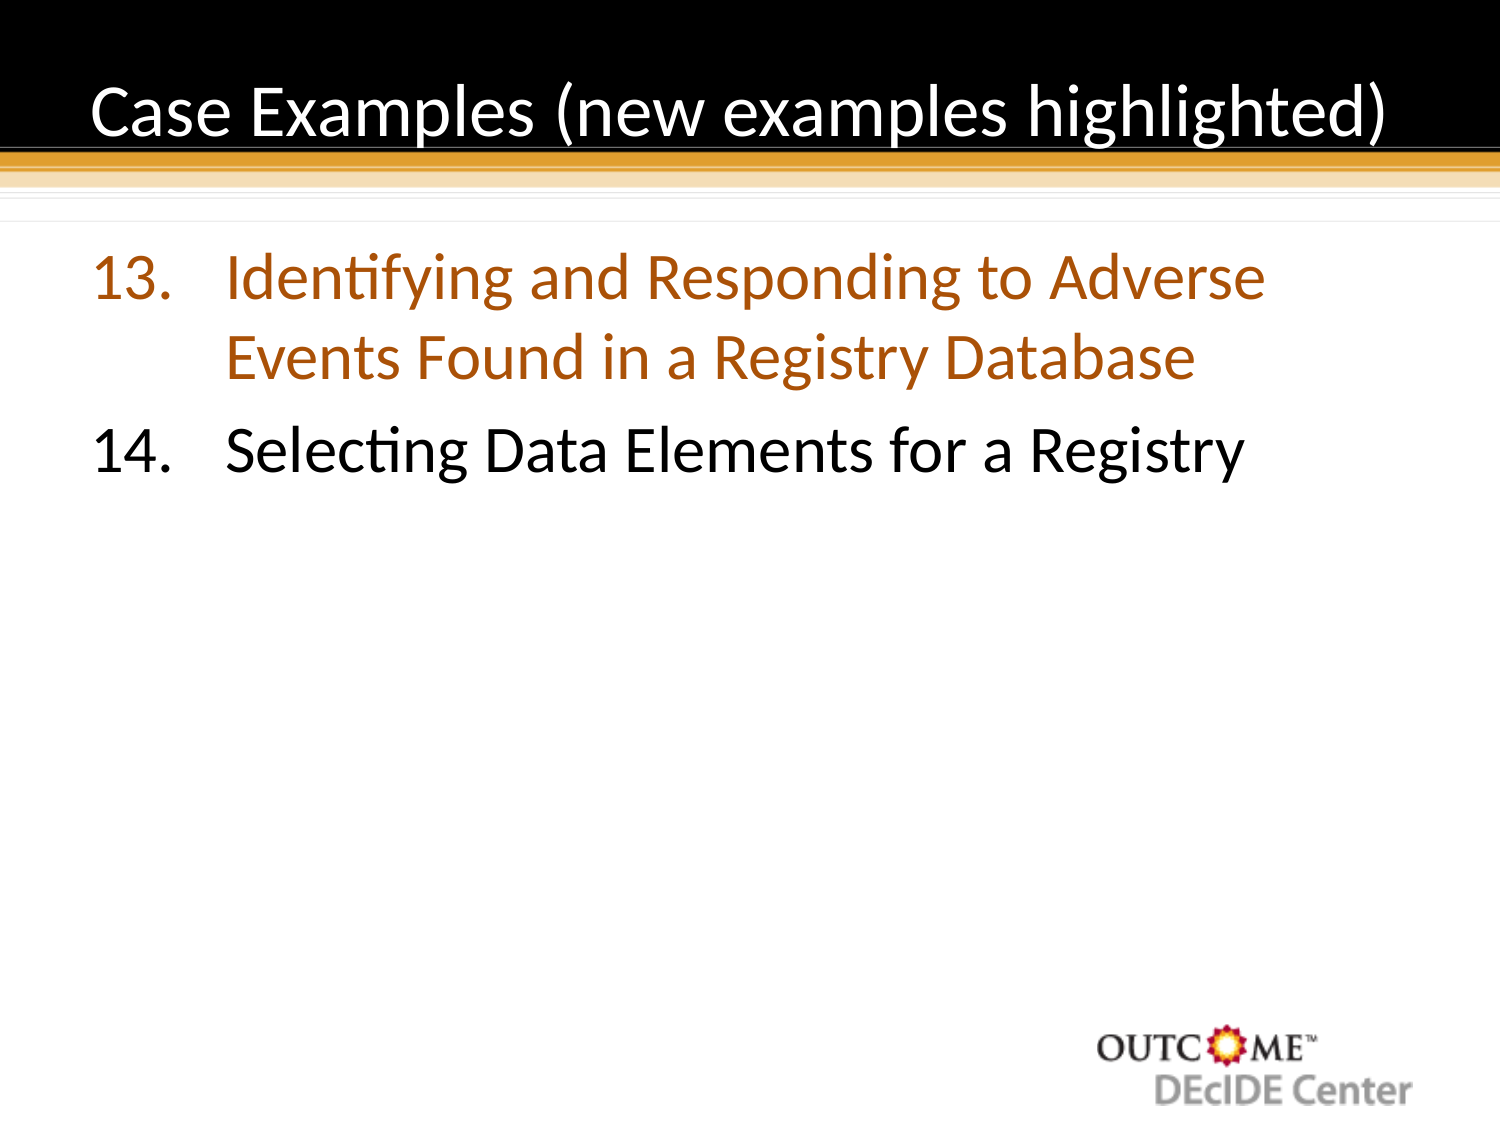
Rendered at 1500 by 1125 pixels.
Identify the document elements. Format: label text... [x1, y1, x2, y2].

picture [0, 0, 1500, 223]
list Identifying and Responding to Adverse Events Found in a Registry Database Selecting Data Elements for a Registry [74, 224, 1426, 1038]
picture [1097, 1038, 1413, 1106]
title Case Examples (new examples highlighted) [74, 12, 1463, 201]
